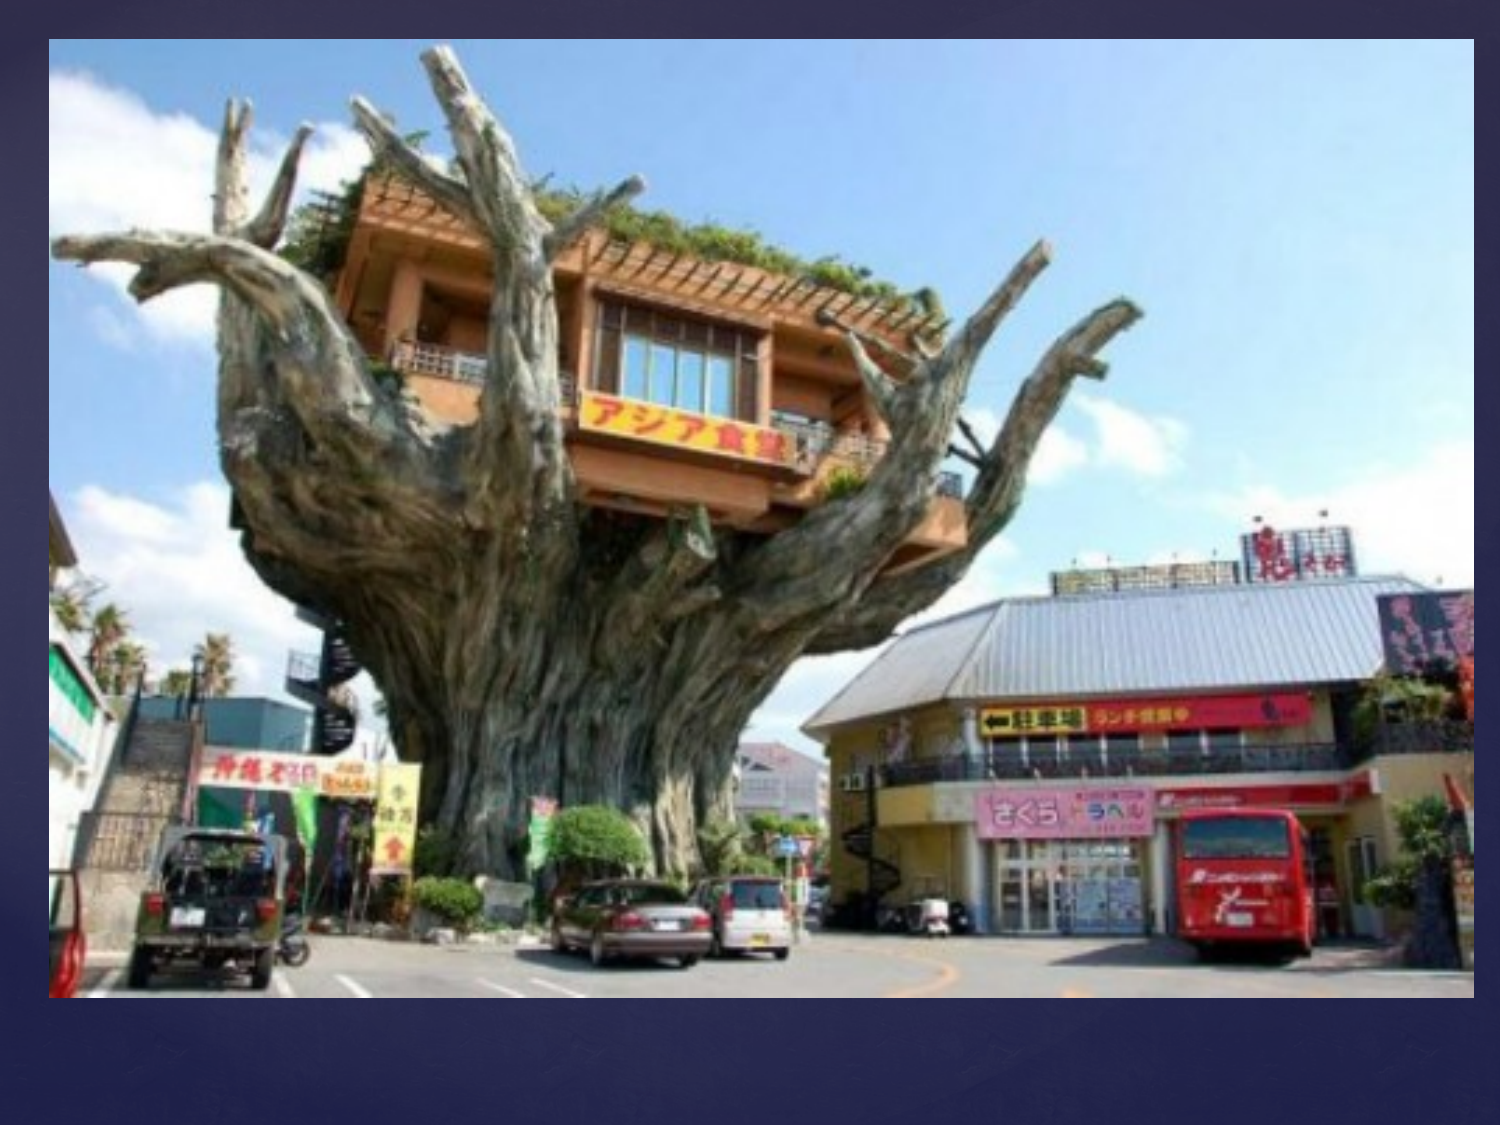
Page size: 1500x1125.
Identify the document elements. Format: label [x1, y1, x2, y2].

picture [48, 39, 1474, 999]
